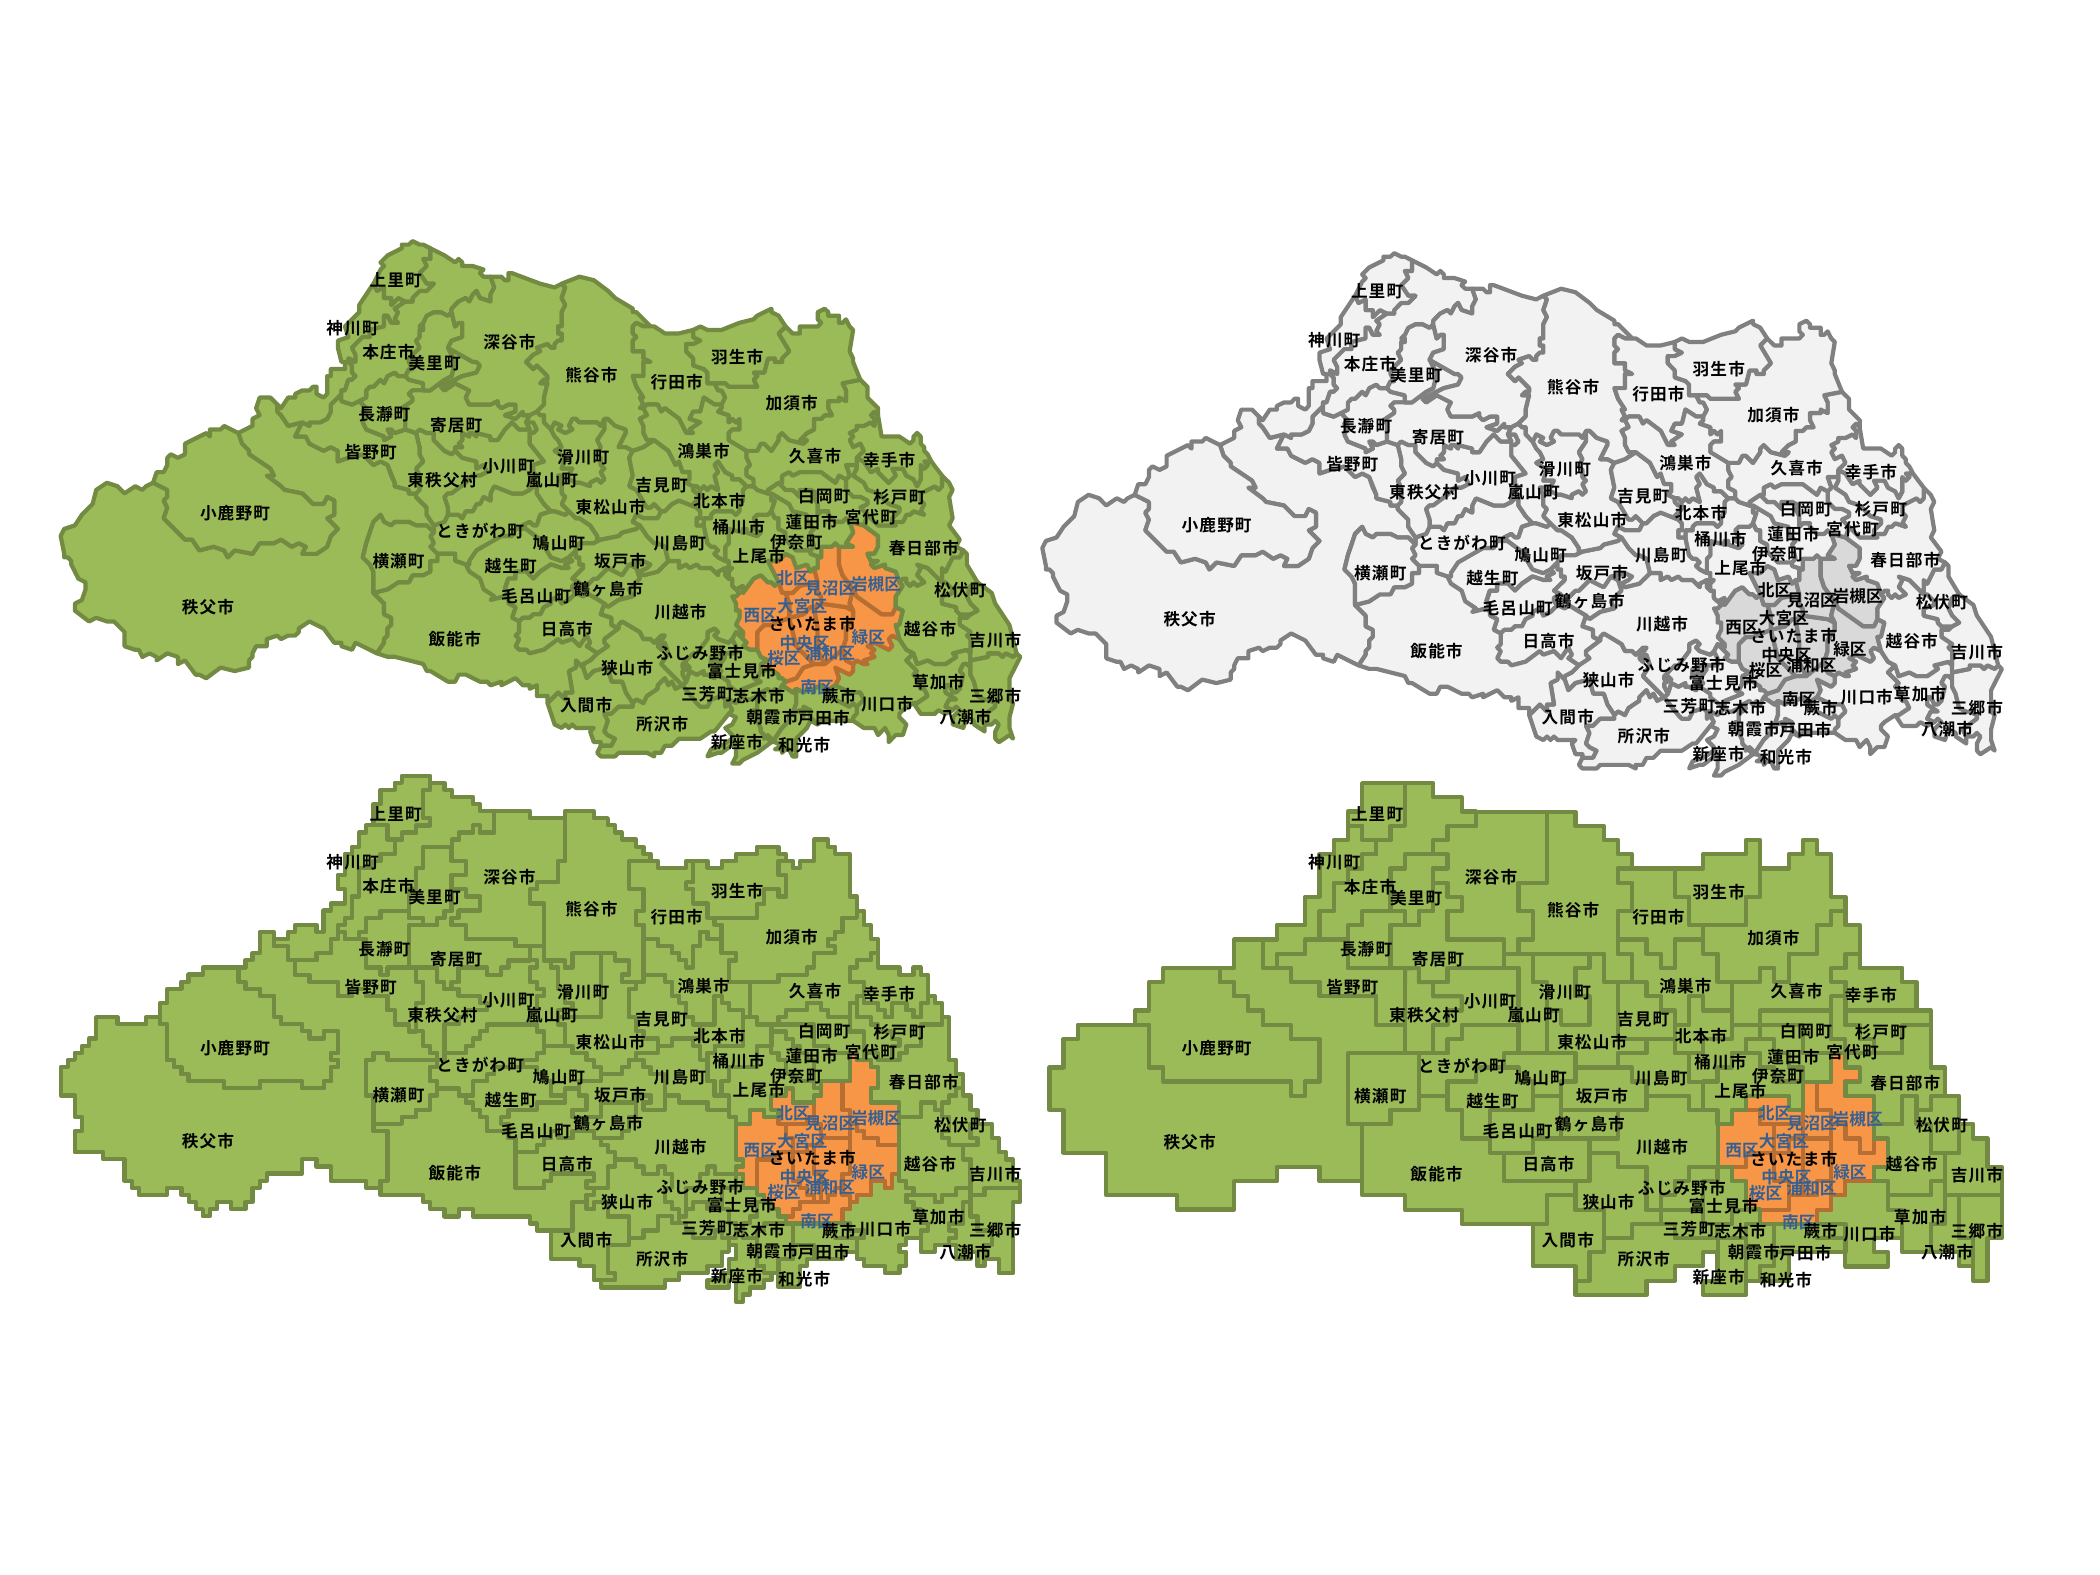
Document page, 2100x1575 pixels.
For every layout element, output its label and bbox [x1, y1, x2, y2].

text_box [1049, 782, 2020, 1298]
text_box [60, 240, 1038, 764]
text_box [1041, 252, 2020, 776]
text_box [60, 775, 1038, 1302]
